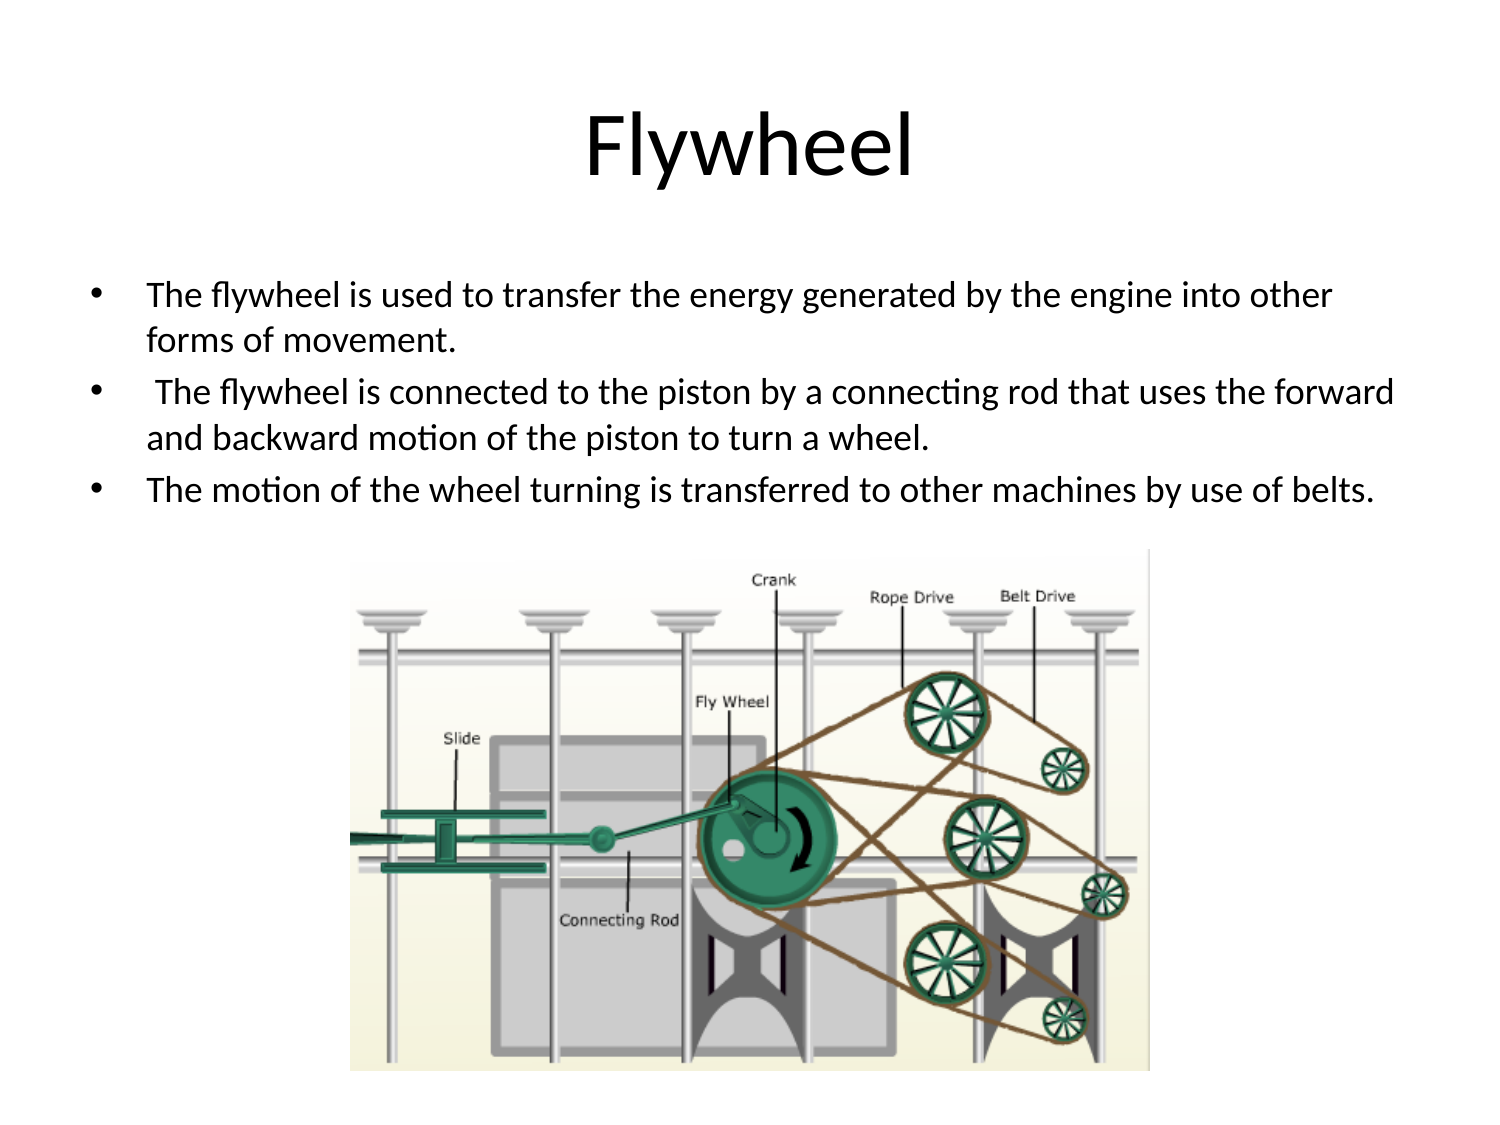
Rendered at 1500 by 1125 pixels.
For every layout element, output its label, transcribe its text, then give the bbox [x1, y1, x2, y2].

title Flywheel [75, 45, 1425, 233]
picture [349, 549, 1151, 1072]
list The flywheel is used to transfer the energy generated by the engine into other forms of movement. The flywheel is connected to the piston by a connecting rod that uses the forward and backward motion of the piston to turn a wheel. The motion of the wheel turning is transferred to other machines by use of belts. [75, 262, 1425, 1005]
